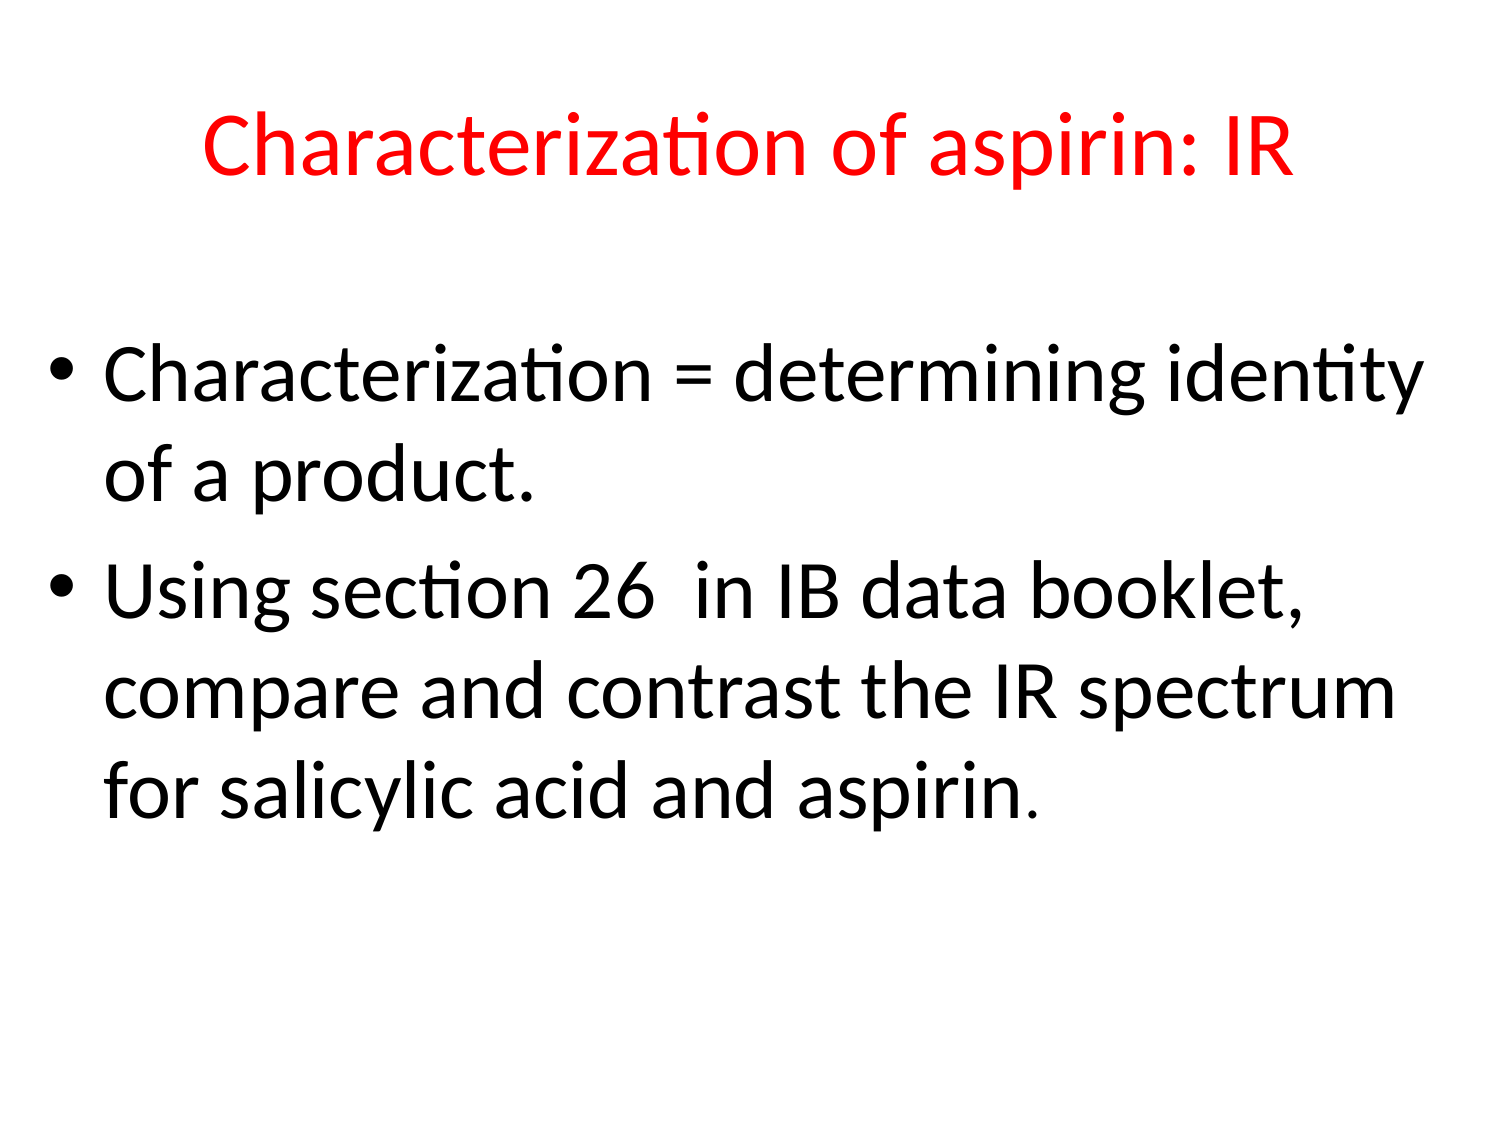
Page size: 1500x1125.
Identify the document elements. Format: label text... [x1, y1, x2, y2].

list Characterization = determining identity of a product. Using section 26 in IB data booklet, compare and contrast the IR spectrum for salicylic acid and aspirin. [32, 310, 1472, 1090]
title Characterization of aspirin: IR [0, 45, 1500, 233]
